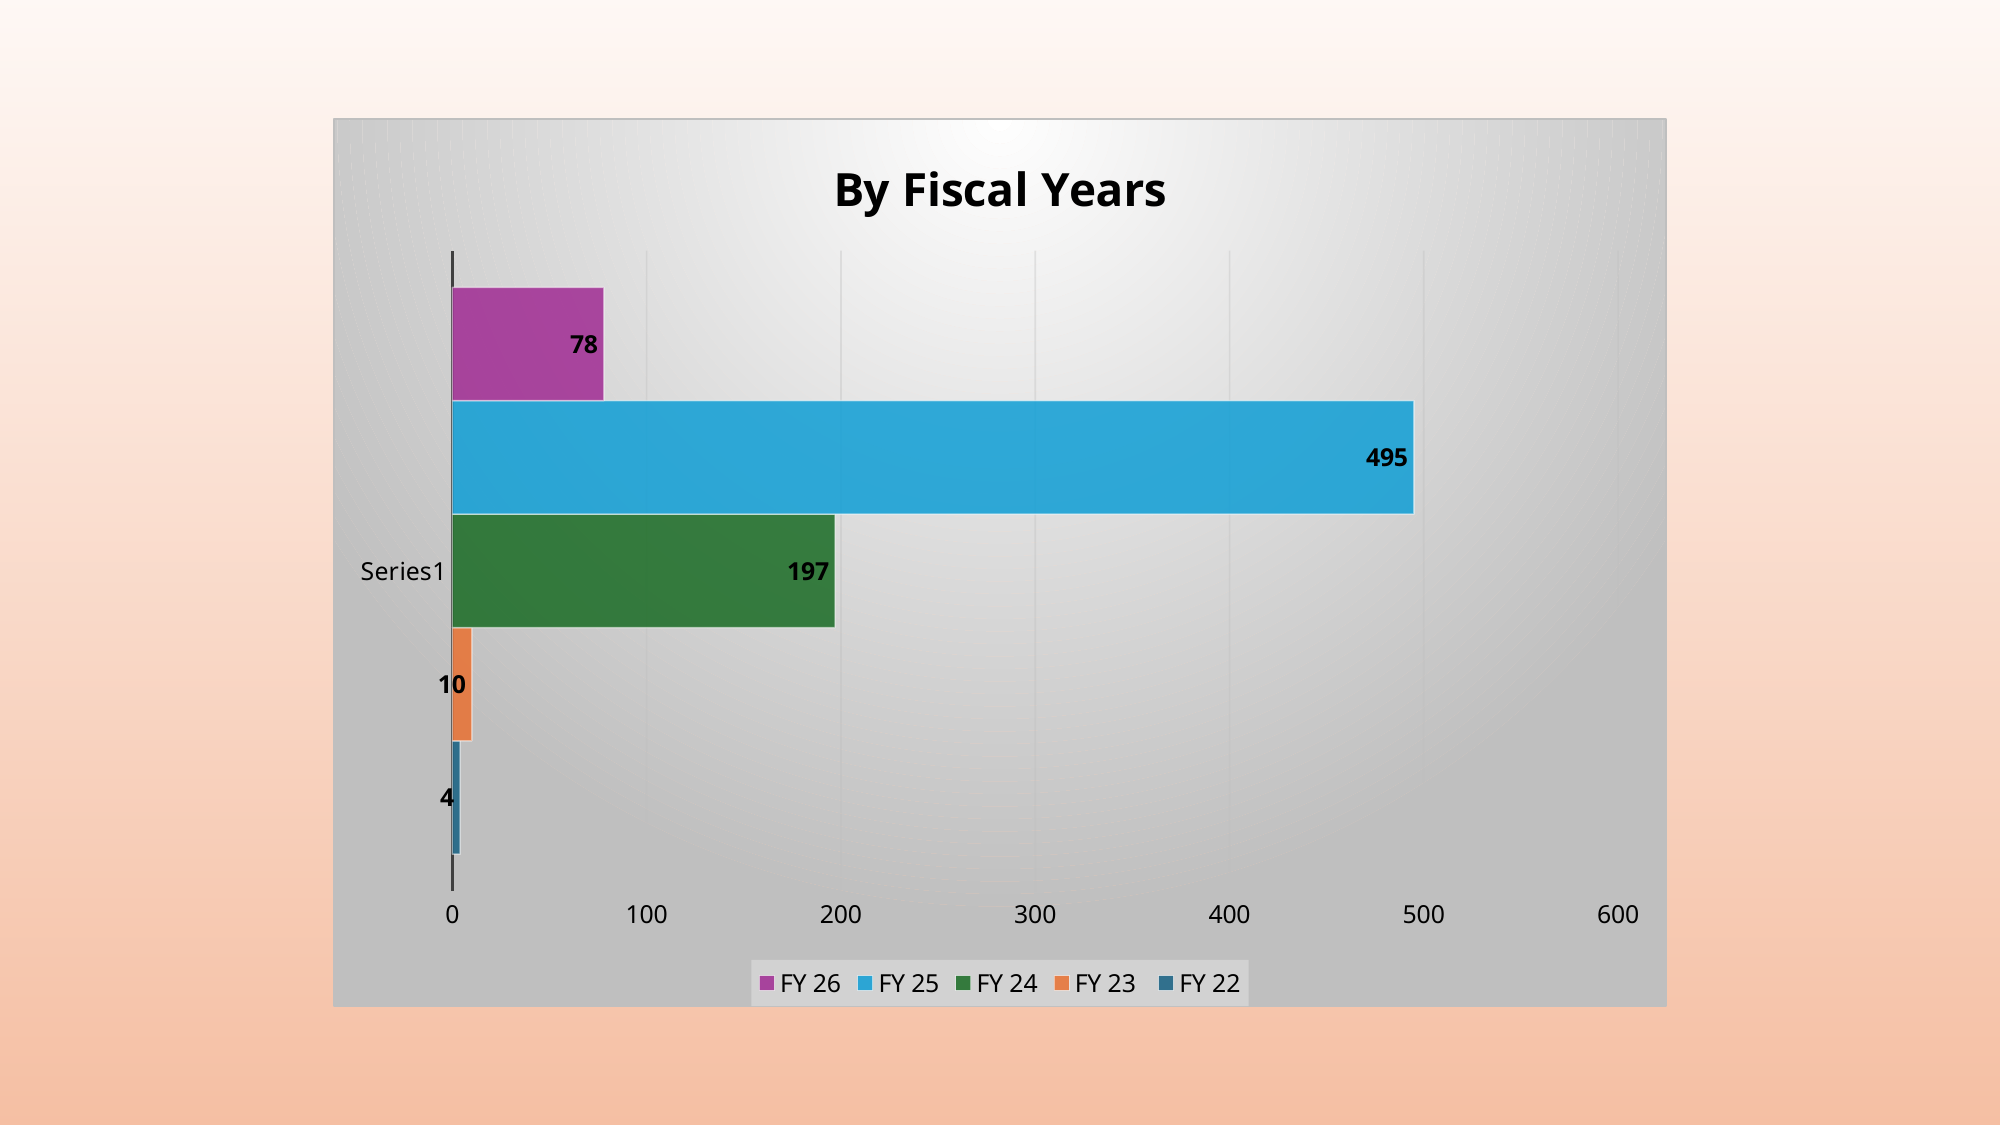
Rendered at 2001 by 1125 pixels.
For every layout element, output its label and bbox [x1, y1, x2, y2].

chart [332, 117, 1668, 1008]
